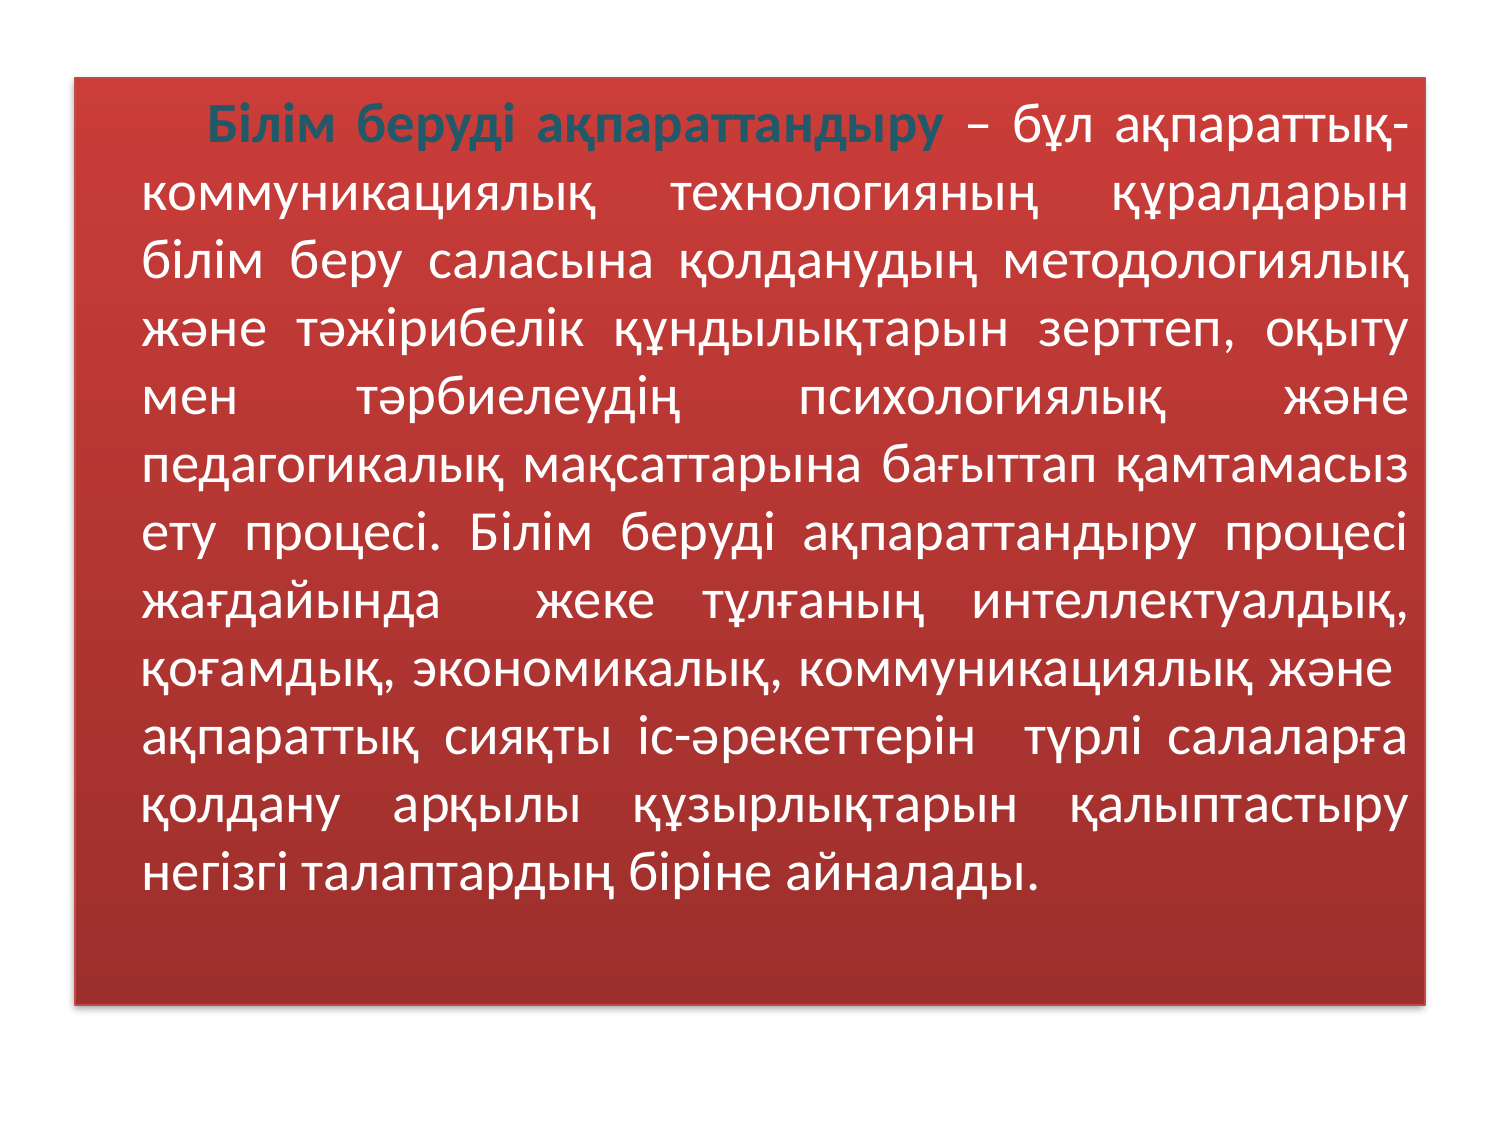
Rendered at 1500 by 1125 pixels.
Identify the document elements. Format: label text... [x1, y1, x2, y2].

list Білім беруді ақпараттандыру – бұл ақпараттық-коммуникациялық технологияның құралдарын білім беру саласына қолданудың методологиялық және тәжірибелік құндылықтарын зерттеп, оқыту мен тәрбиелеудің психологиялық және педагогикалық мақсаттарына бағыттап қамтамасыз ету процесі. Білім беруді ақпараттандыру процесі жағдайында жеке тұлғаның интеллектуалдық, қоғамдық, экономикалық, коммуникациялық және ақпараттық сияқты іс-әрекеттерін түрлі салаларға қолдану арқылы құзырлықтарын қалыптастыру негізгі талаптардың біріне айналады. [74, 77, 1426, 1006]
